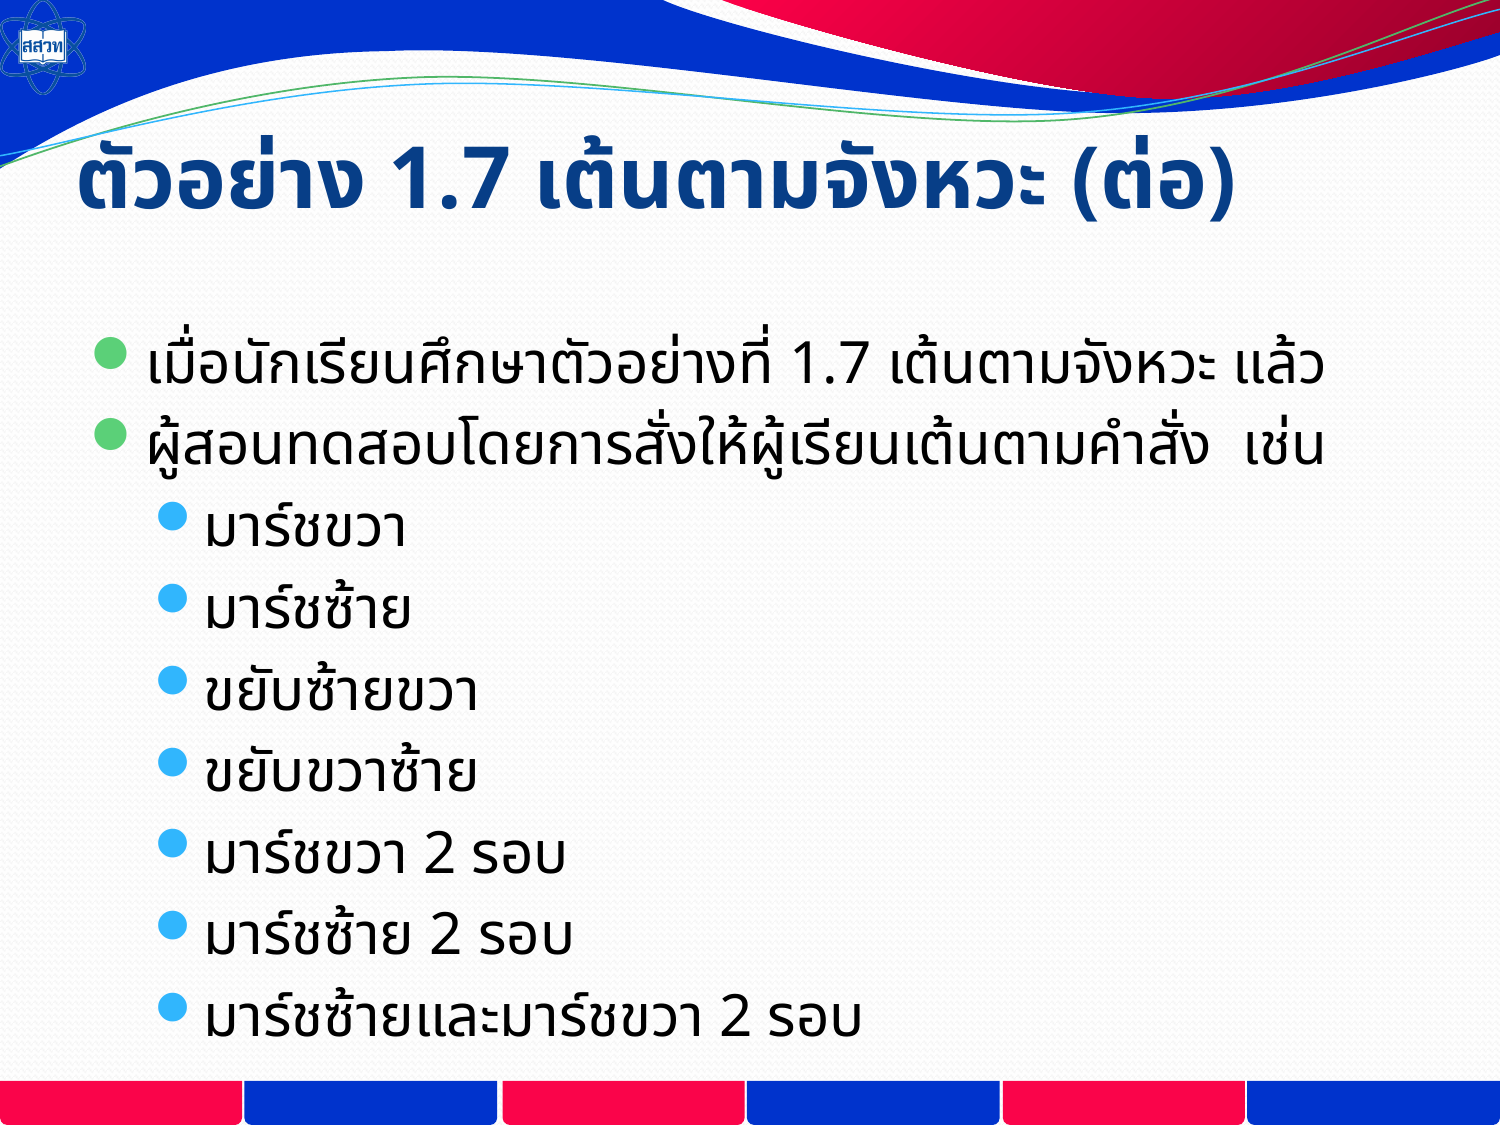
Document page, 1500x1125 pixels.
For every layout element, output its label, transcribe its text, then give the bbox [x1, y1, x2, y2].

title ตัวอย่าง 1.7 เต้นตามจังหวะ (ต่อ) [75, 115, 1425, 303]
list เมื่อนักเรียนศึกษาตัวอย่างที่ 1.7 เต้นตามจังหวะ แล้ว ผู้สอนทดสอบโดยการสั่งให้ผู้เรียนเต้นตามคำสั่ง เช่น มาร์ชขวา มาร์ชซ้าย ขยับซ้ายขวา ขยับขวาซ้าย มาร์ชขวา 2 รอบ มาร์ชซ้าย 2 รอบ มาร์ชซ้ายและมาร์ชขวา 2 รอบ [75, 317, 1425, 1038]
picture [0, 0, 86, 95]
